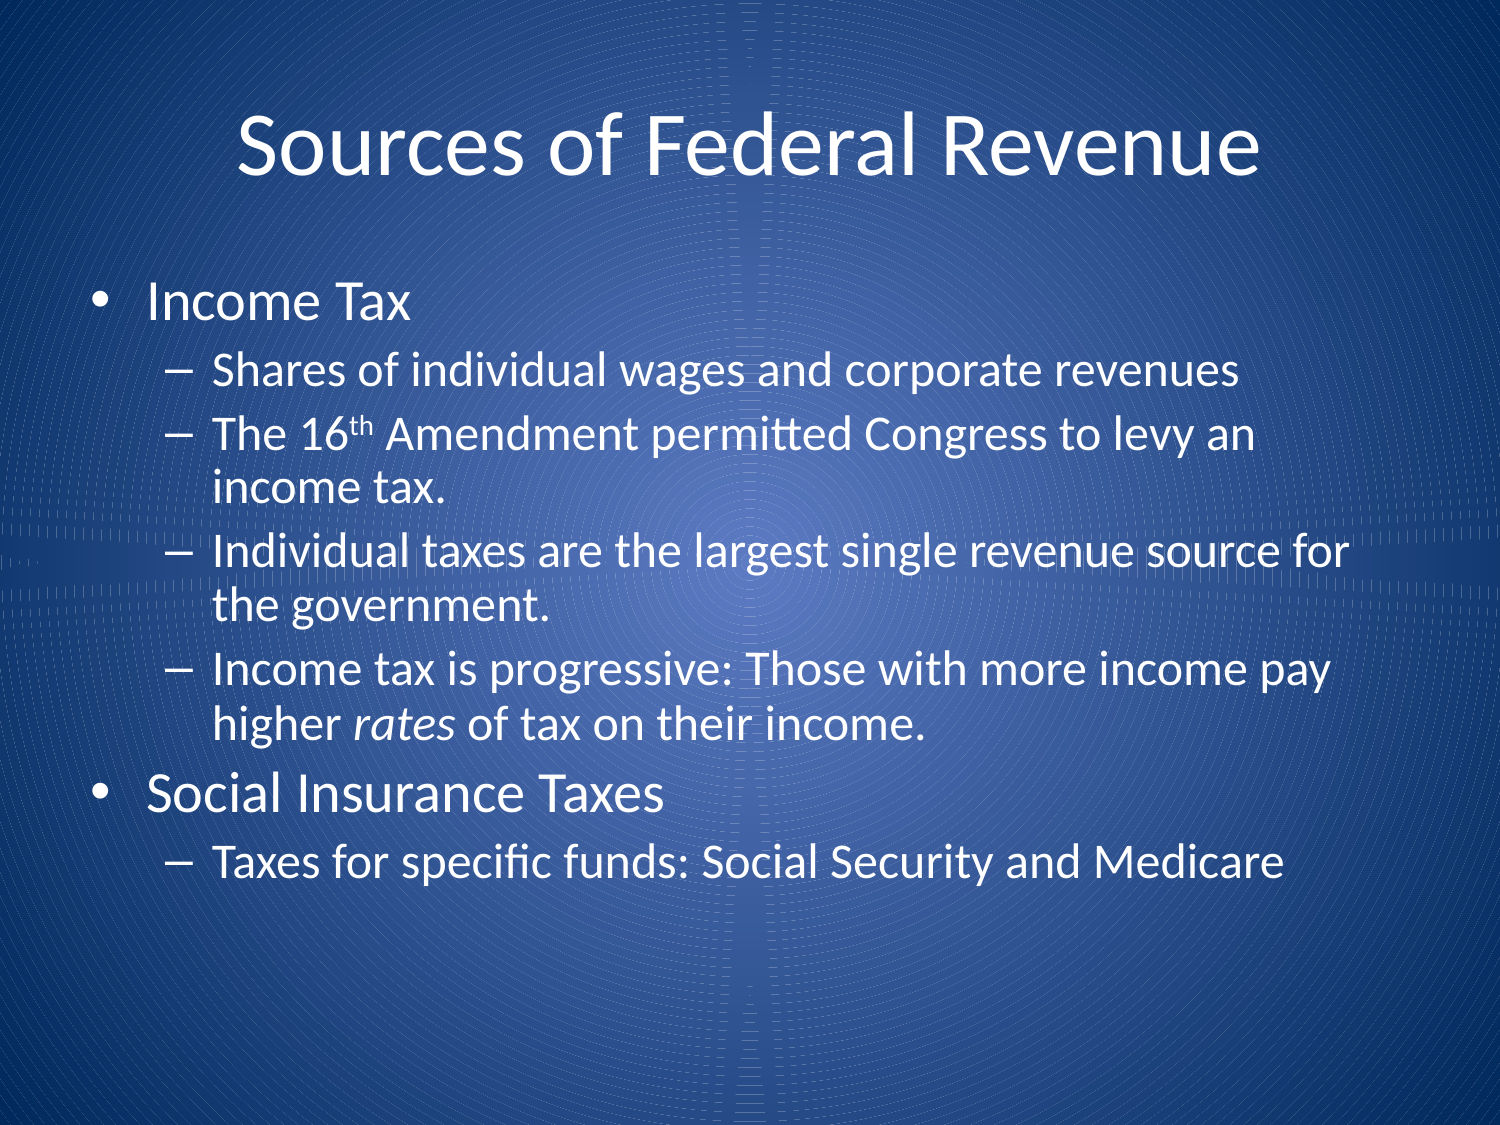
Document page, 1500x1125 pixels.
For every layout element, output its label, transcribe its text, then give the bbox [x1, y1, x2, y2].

title Sources of Federal Revenue [75, 45, 1425, 233]
list Income Tax Shares of individual wages and corporate revenues The 16th Amendment permitted Congress to levy an income tax. Individual taxes are the largest single revenue source for the government. Income tax is progressive: Those with more income pay higher rates of tax on their income. Social Insurance Taxes Taxes for specific funds: Social Security and Medicare [75, 262, 1425, 1005]
